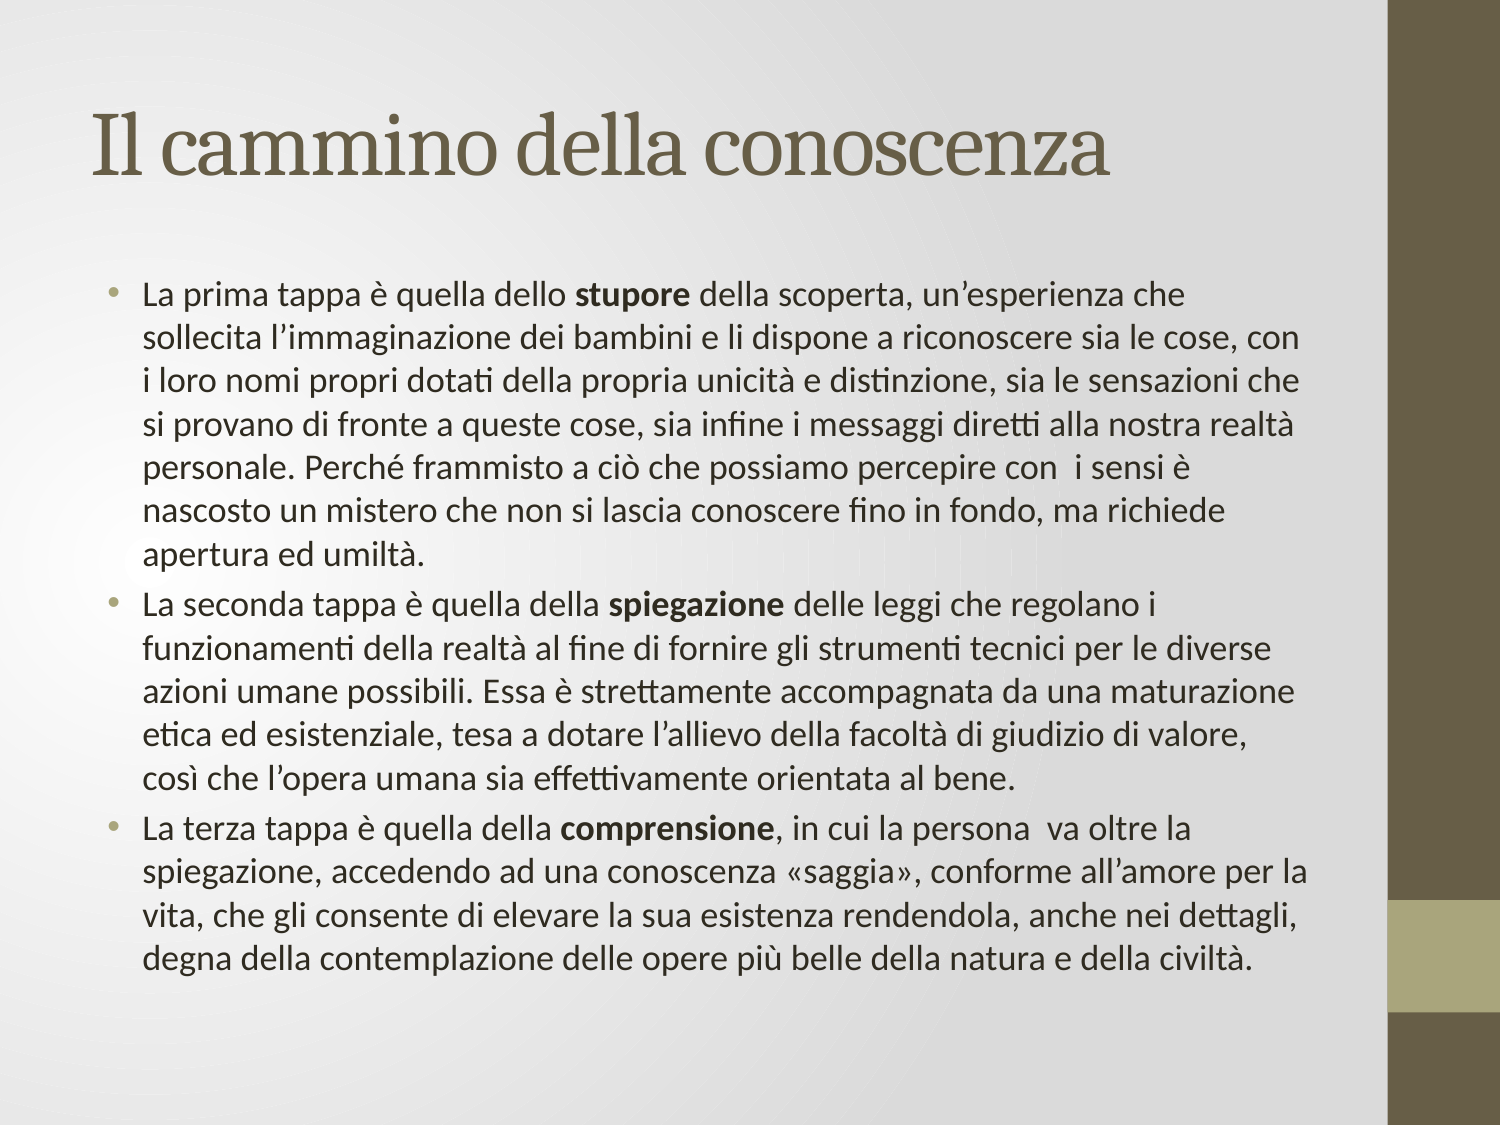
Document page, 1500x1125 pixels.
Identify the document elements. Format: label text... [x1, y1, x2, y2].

title Il cammino della conoscenza [75, 45, 1325, 233]
list La prima tappa è quella dello stupore della scoperta, un’esperienza che sollecita l’immaginazione dei bambini e li dispone a riconoscere sia le cose, con i loro nomi propri dotati della propria unicità e distinzione, sia le sensazioni che si provano di fronte a queste cose, sia infine i messaggi diretti alla nostra realtà personale. Perché frammisto a ciò che possiamo percepire con i sensi è nascosto un mistero che non si lascia conoscere fino in fondo, ma richiede apertura ed umiltà. La seconda tappa è quella della spiegazione delle leggi che regolano i funzionamenti della realtà al fine di fornire gli strumenti tecnici per le diverse azioni umane possibili. Essa è strettamente accompagnata da una maturazione etica ed esistenziale, tesa a dotare l’allievo della facoltà di giudizio di valore, così che l’opera umana sia effettivamente orientata al bene. La terza tappa è quella della comprensione, in cui la persona va oltre la spiegazione, accedendo ad una conoscenza «saggia», conforme all’amore per la vita, che gli consente di elevare la sua esistenza rendendola, anche nei dettagli, degna della contemplazione delle opere più belle della natura e della civiltà. [75, 262, 1325, 1050]
